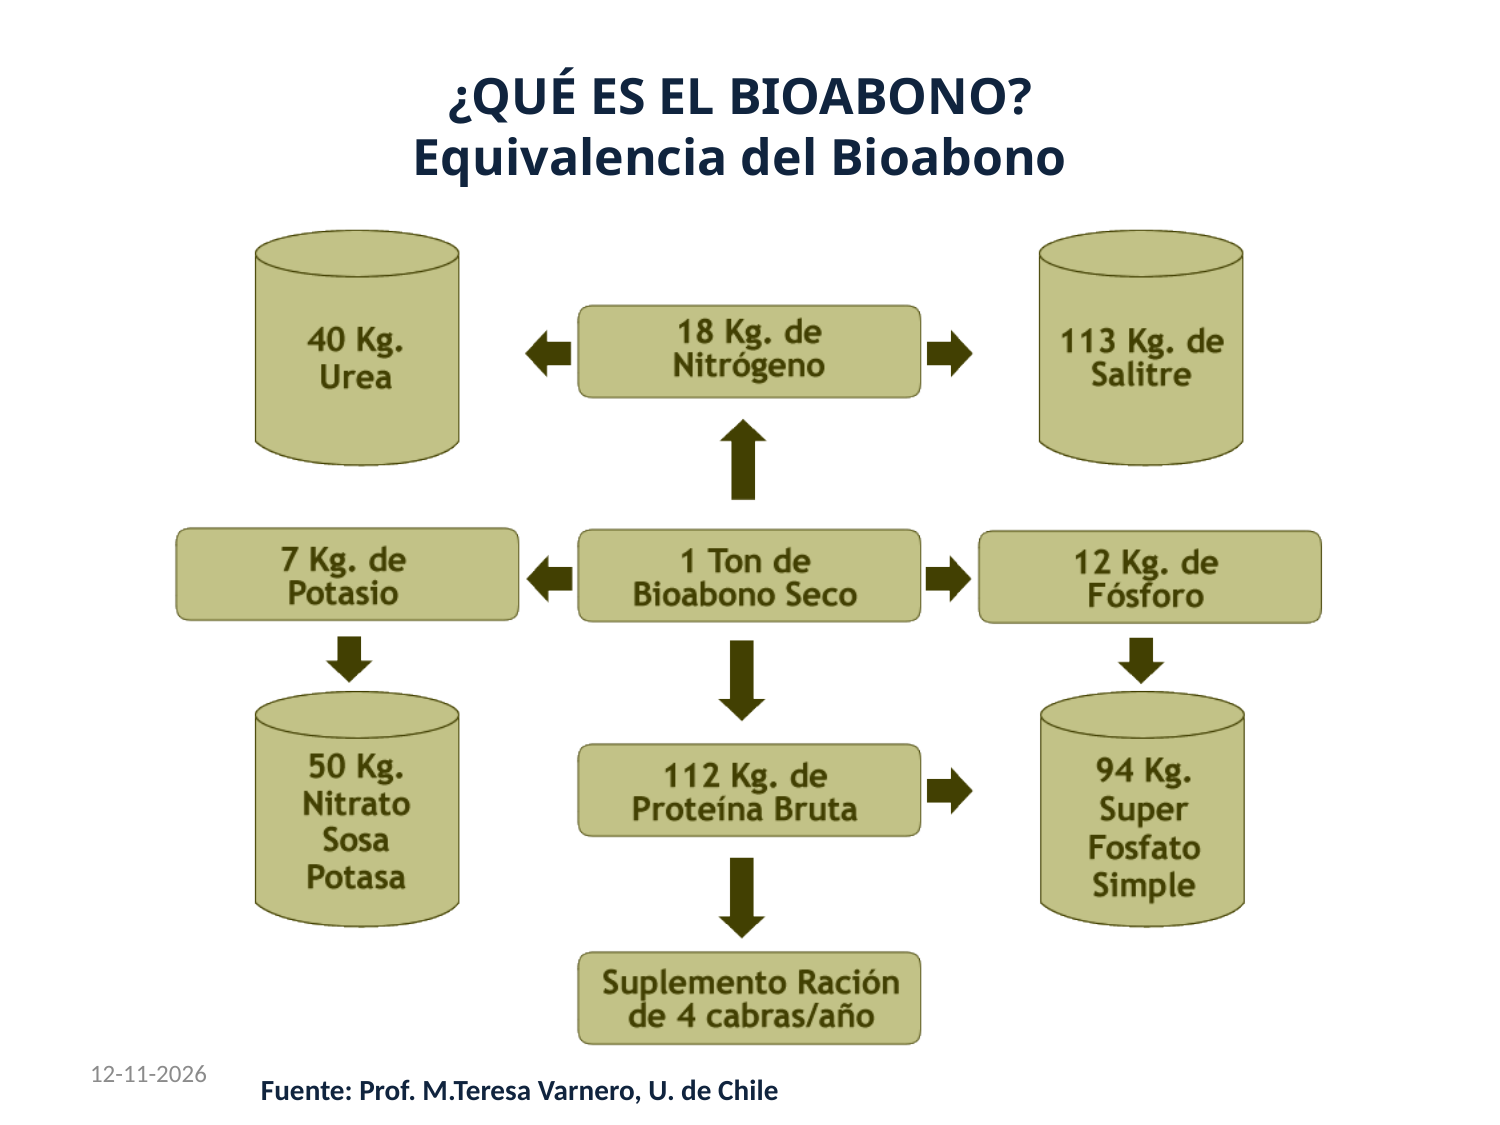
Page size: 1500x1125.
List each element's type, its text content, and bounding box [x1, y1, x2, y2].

text_box Fuente: Prof. M.Teresa Varnero, U. de Chile [246, 1075, 1231, 1114]
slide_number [75, 1042, 425, 1103]
picture [171, 203, 1330, 1067]
text_box ¿QUÉ ES EL BIOABONO? Equivalencia del Bioabono [147, 78, 1333, 190]
